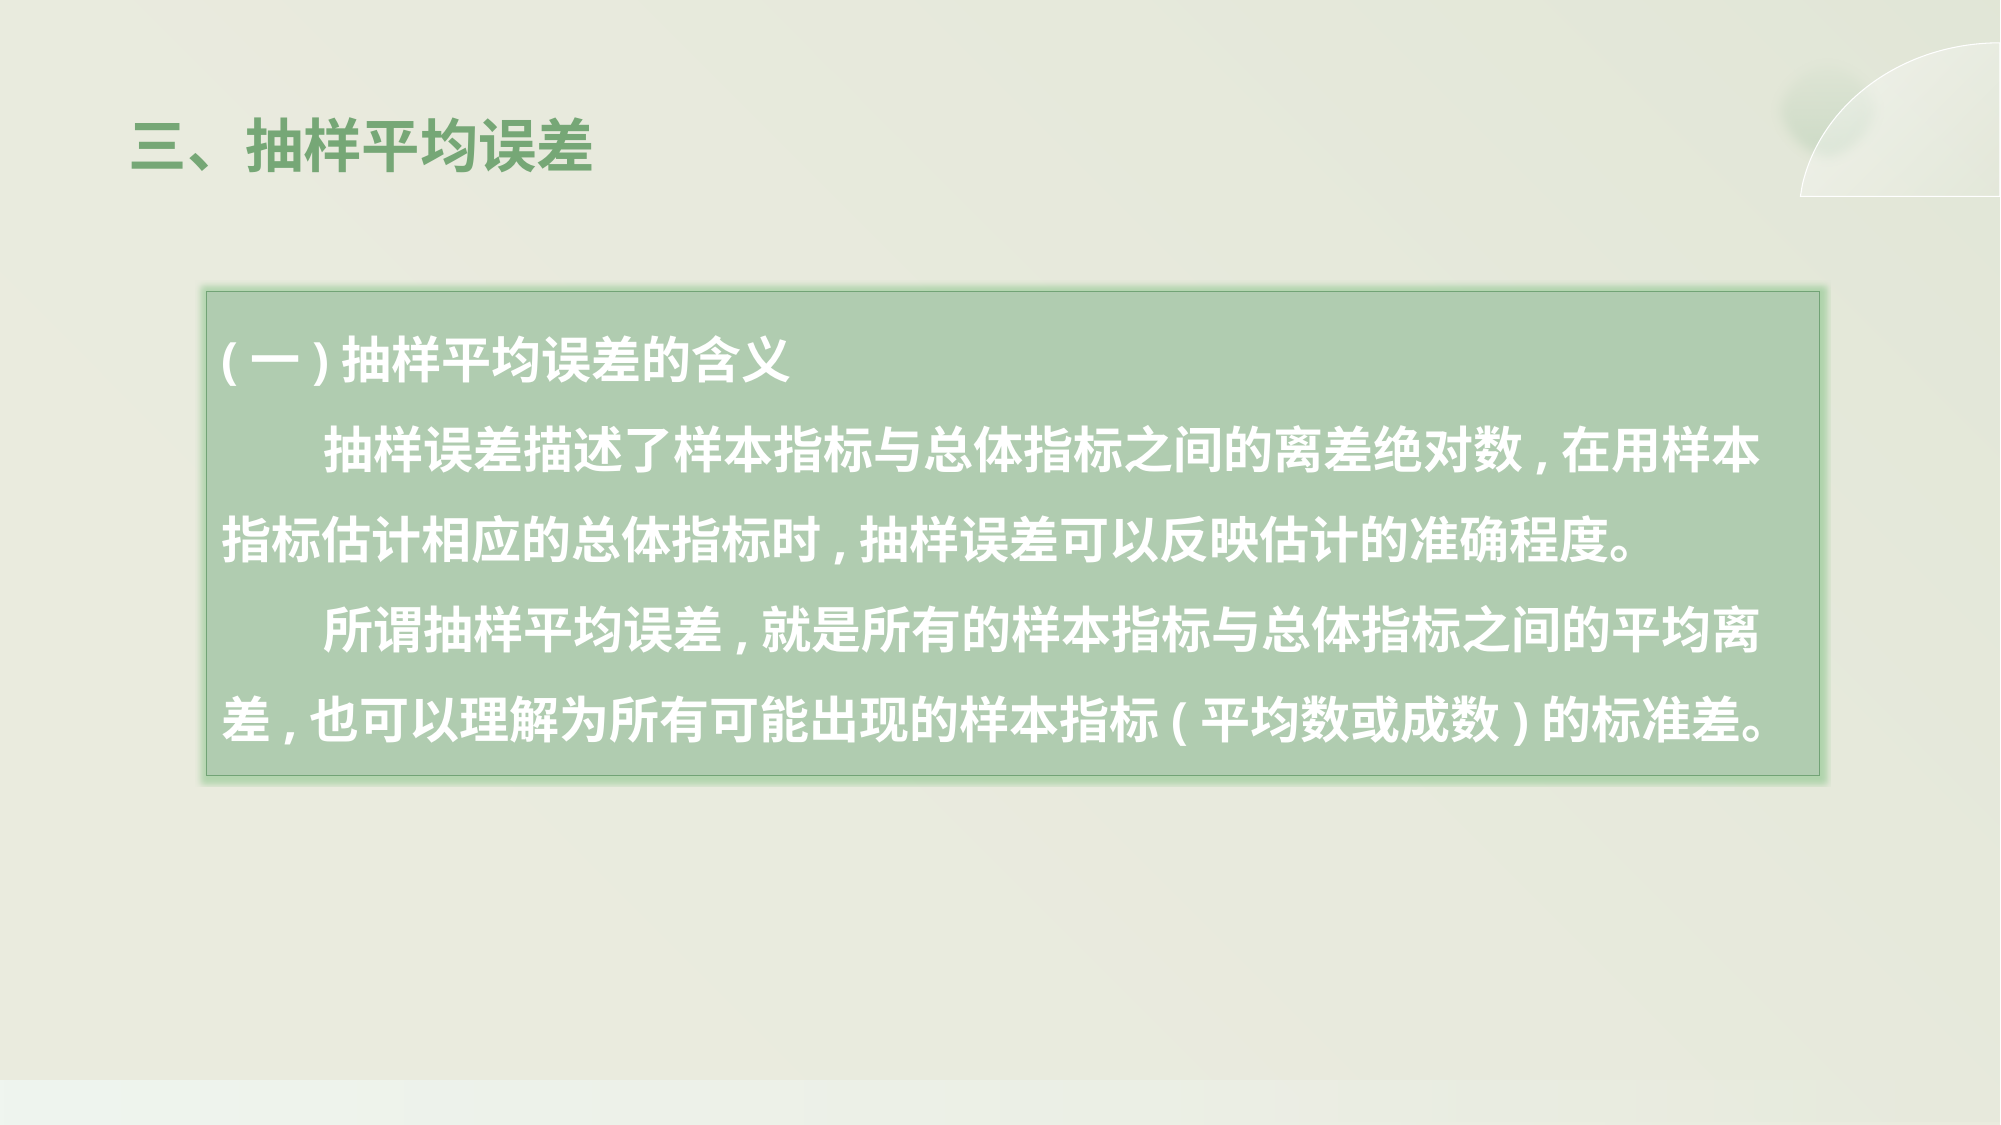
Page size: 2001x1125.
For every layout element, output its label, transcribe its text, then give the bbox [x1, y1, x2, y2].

text_box (一)抽样平均误差的含义 抽样误差描述了样本指标与总体指标之间的离差绝对数,在用样本指标估计相应的总体指标时,抽样误差可以反映估计的准确程度。 所谓抽样平均误差,就是所有的样本指标与总体指标之间的平均离差,也可以理解为所有可能出现的样本指标(平均数或成数)的标准差。 [206, 291, 1820, 776]
text_box 三、抽样平均误差 [114, 73, 883, 224]
